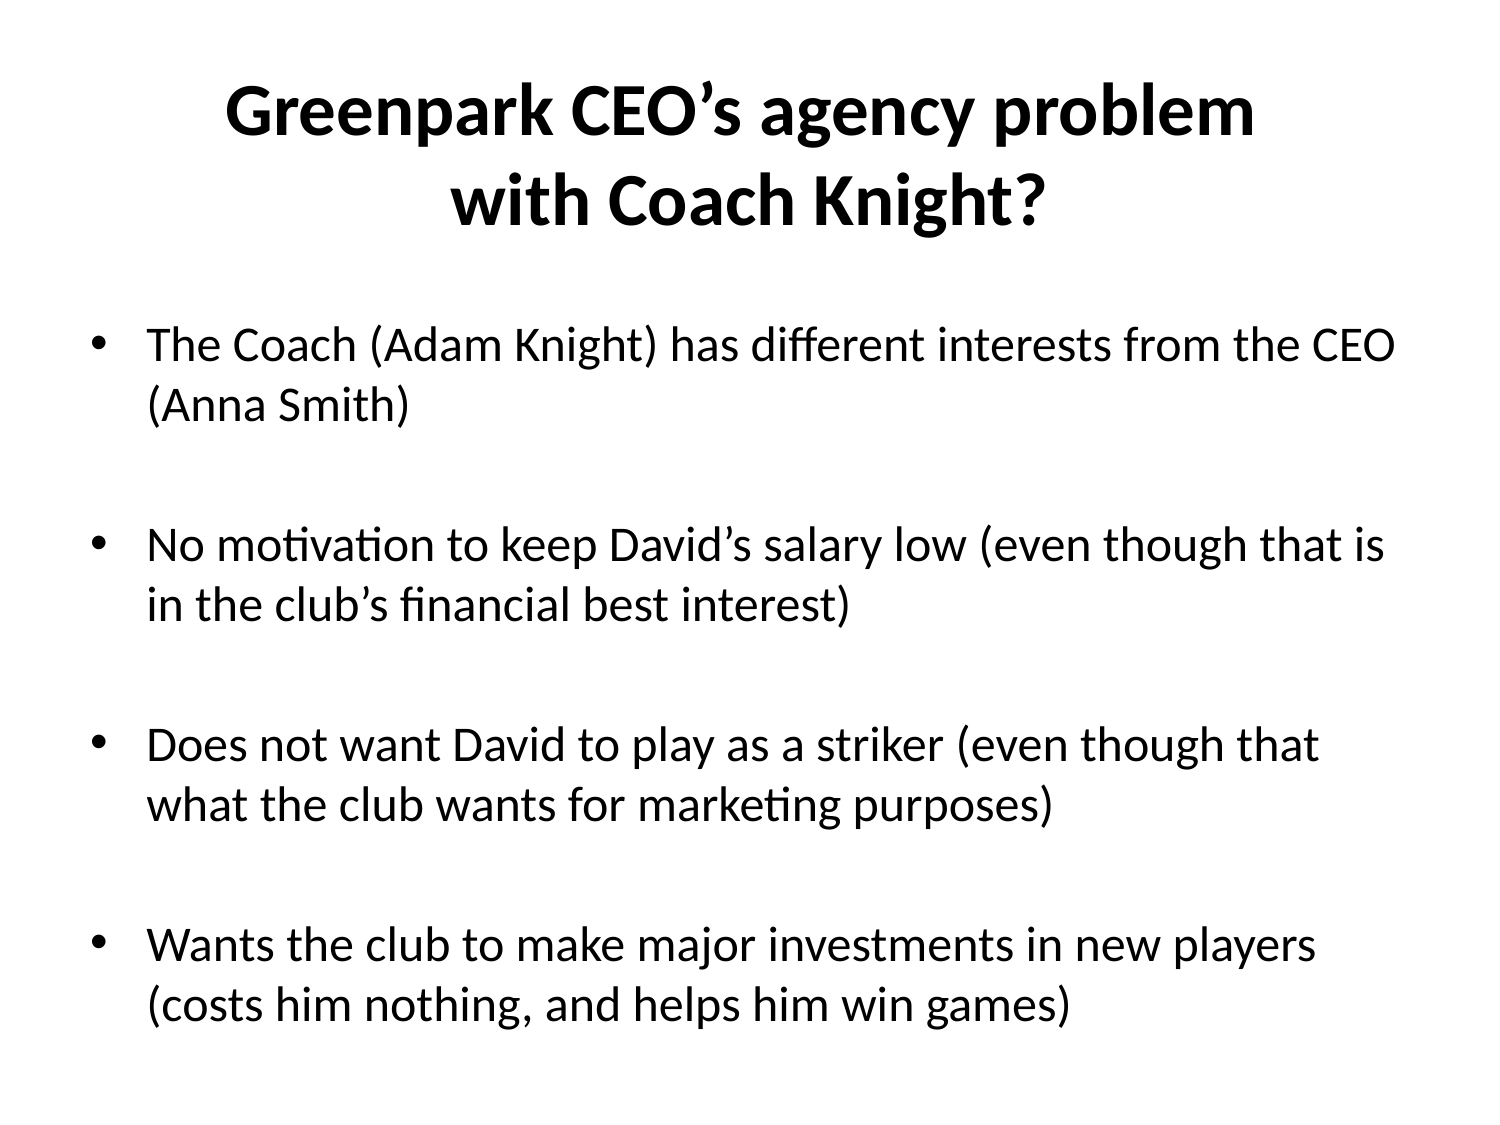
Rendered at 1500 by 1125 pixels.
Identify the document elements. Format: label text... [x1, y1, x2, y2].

title Greenpark CEO’s agency problem with Coach Knight? [75, 45, 1425, 256]
list The Coach (Adam Knight) has different interests from the CEO (Anna Smith) No motivation to keep David’s salary low (even though that is in the club’s financial best interest) Does not want David to play as a striker (even though that what the club wants for marketing purposes) Wants the club to make major investments in new players (costs him nothing, and helps him win games) [75, 304, 1425, 1047]
